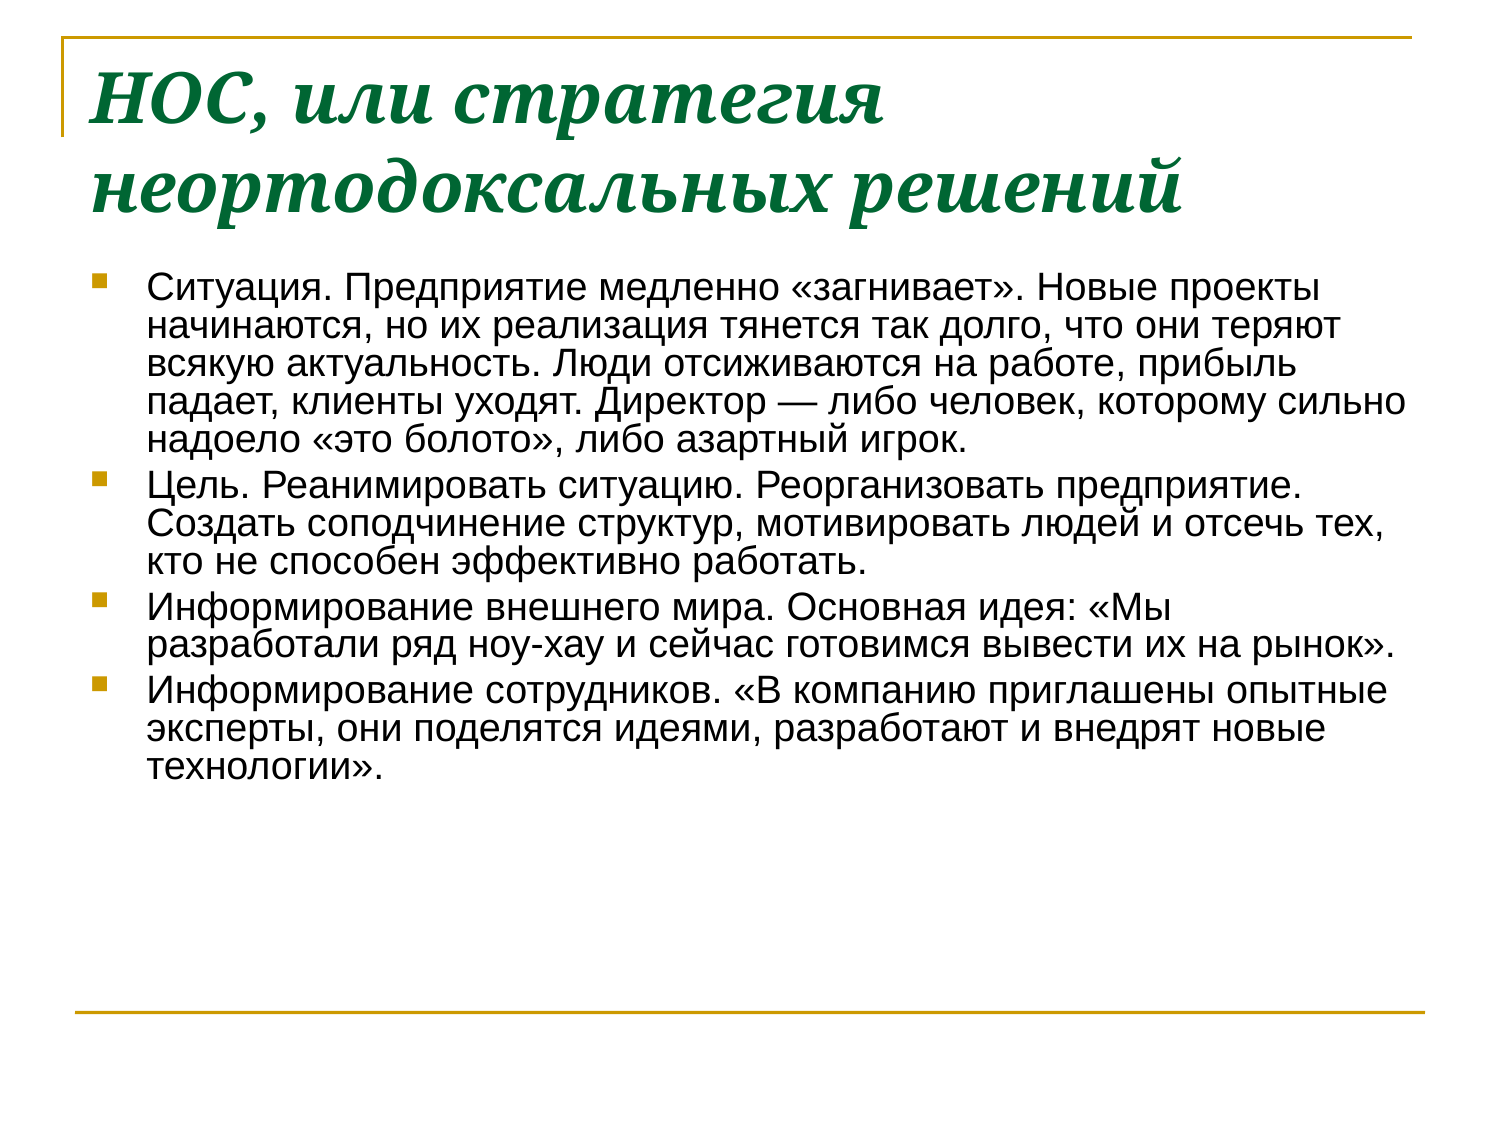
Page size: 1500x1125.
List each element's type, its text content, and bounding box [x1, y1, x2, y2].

title НОС, или стратегия неортодоксальных решений [74, 45, 1426, 233]
list Ситуация. Предприятие медленно «загнивает». Новые проекты начинаются, но их реализация тянется так долго, что они теряют всякую актуальность. Люди отсиживаются на работе, прибыль падает, клиенты уходят. Директор — либо человек, которому сильно надоело «это болото», либо азартный игрок. Цель. Реанимировать ситуацию. Реорганизовать предприятие. Создать соподчинение структур, мотивировать людей и отсечь тех, кто не способен эффективно работать. Информирование внешнего мира. Основная идея: «Мы разработали ряд ноу-хау и сейчас готовимся вывести их на рынок». Информирование сотрудников. «В компанию приглашены опытные эксперты, они поделятся идеями, разработают и внедрят новые технологии». [74, 262, 1426, 1006]
